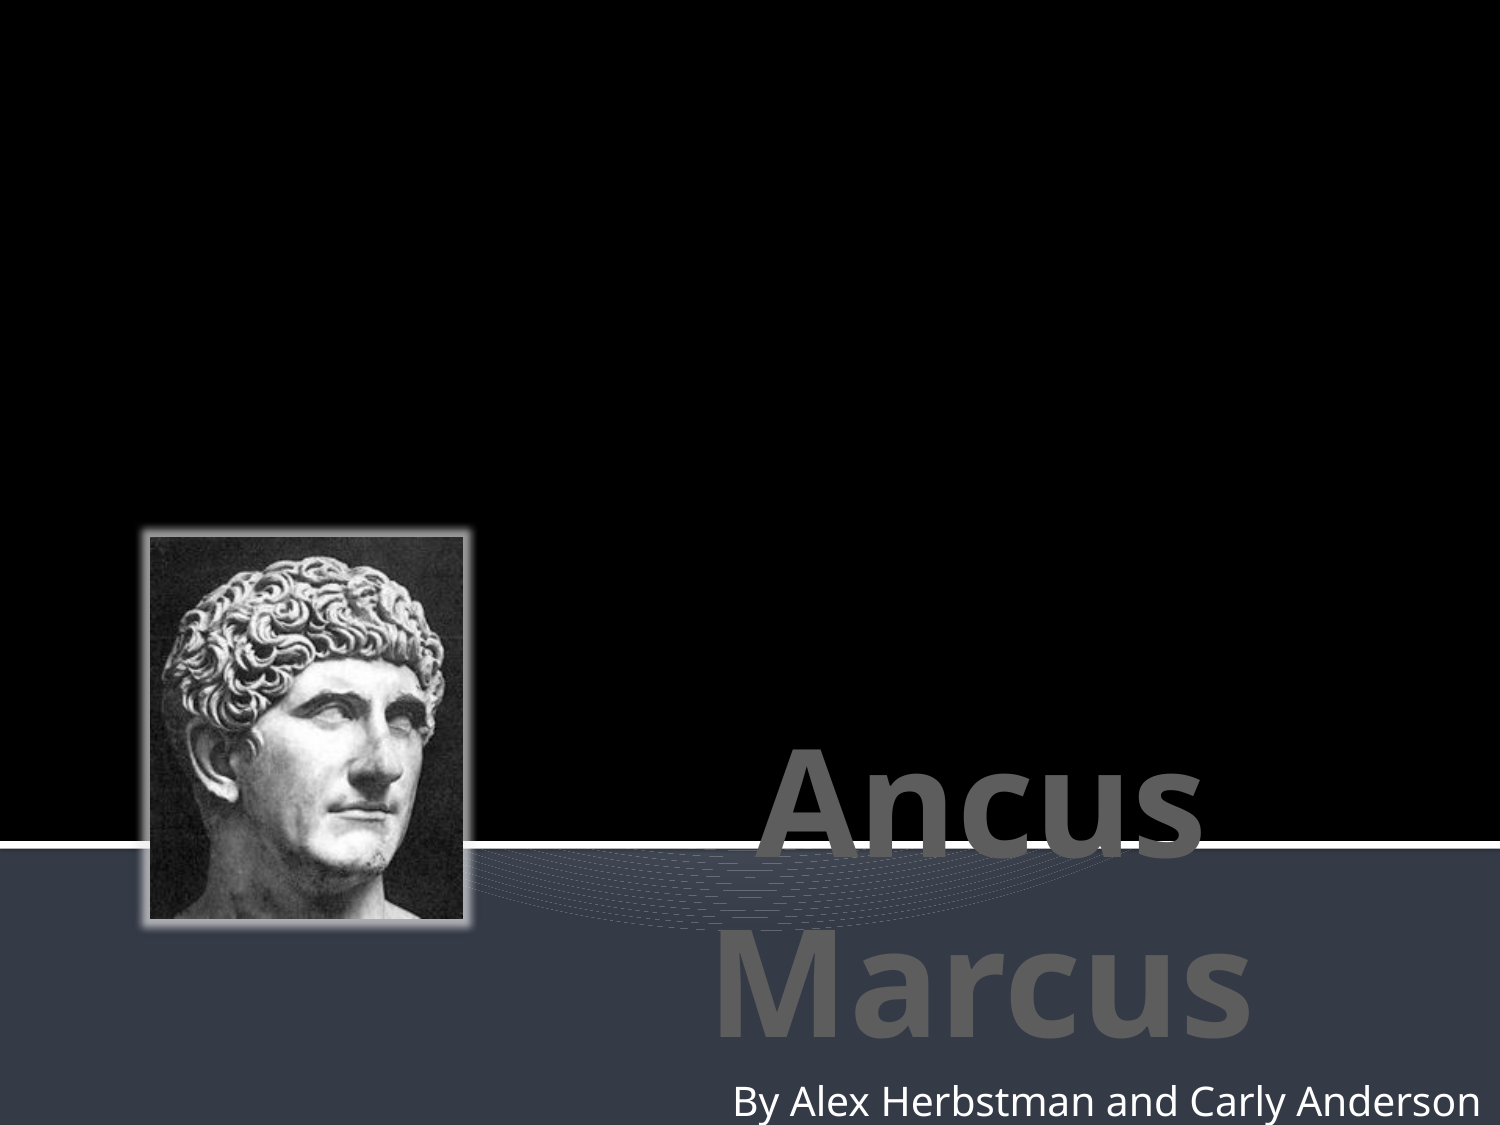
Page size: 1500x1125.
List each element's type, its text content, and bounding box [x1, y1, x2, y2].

picture [149, 537, 463, 919]
text_box Ancus Marcus [462, 699, 1500, 1075]
subtitle By Alex Herbstman and Carly Anderson [712, 1075, 1500, 1125]
